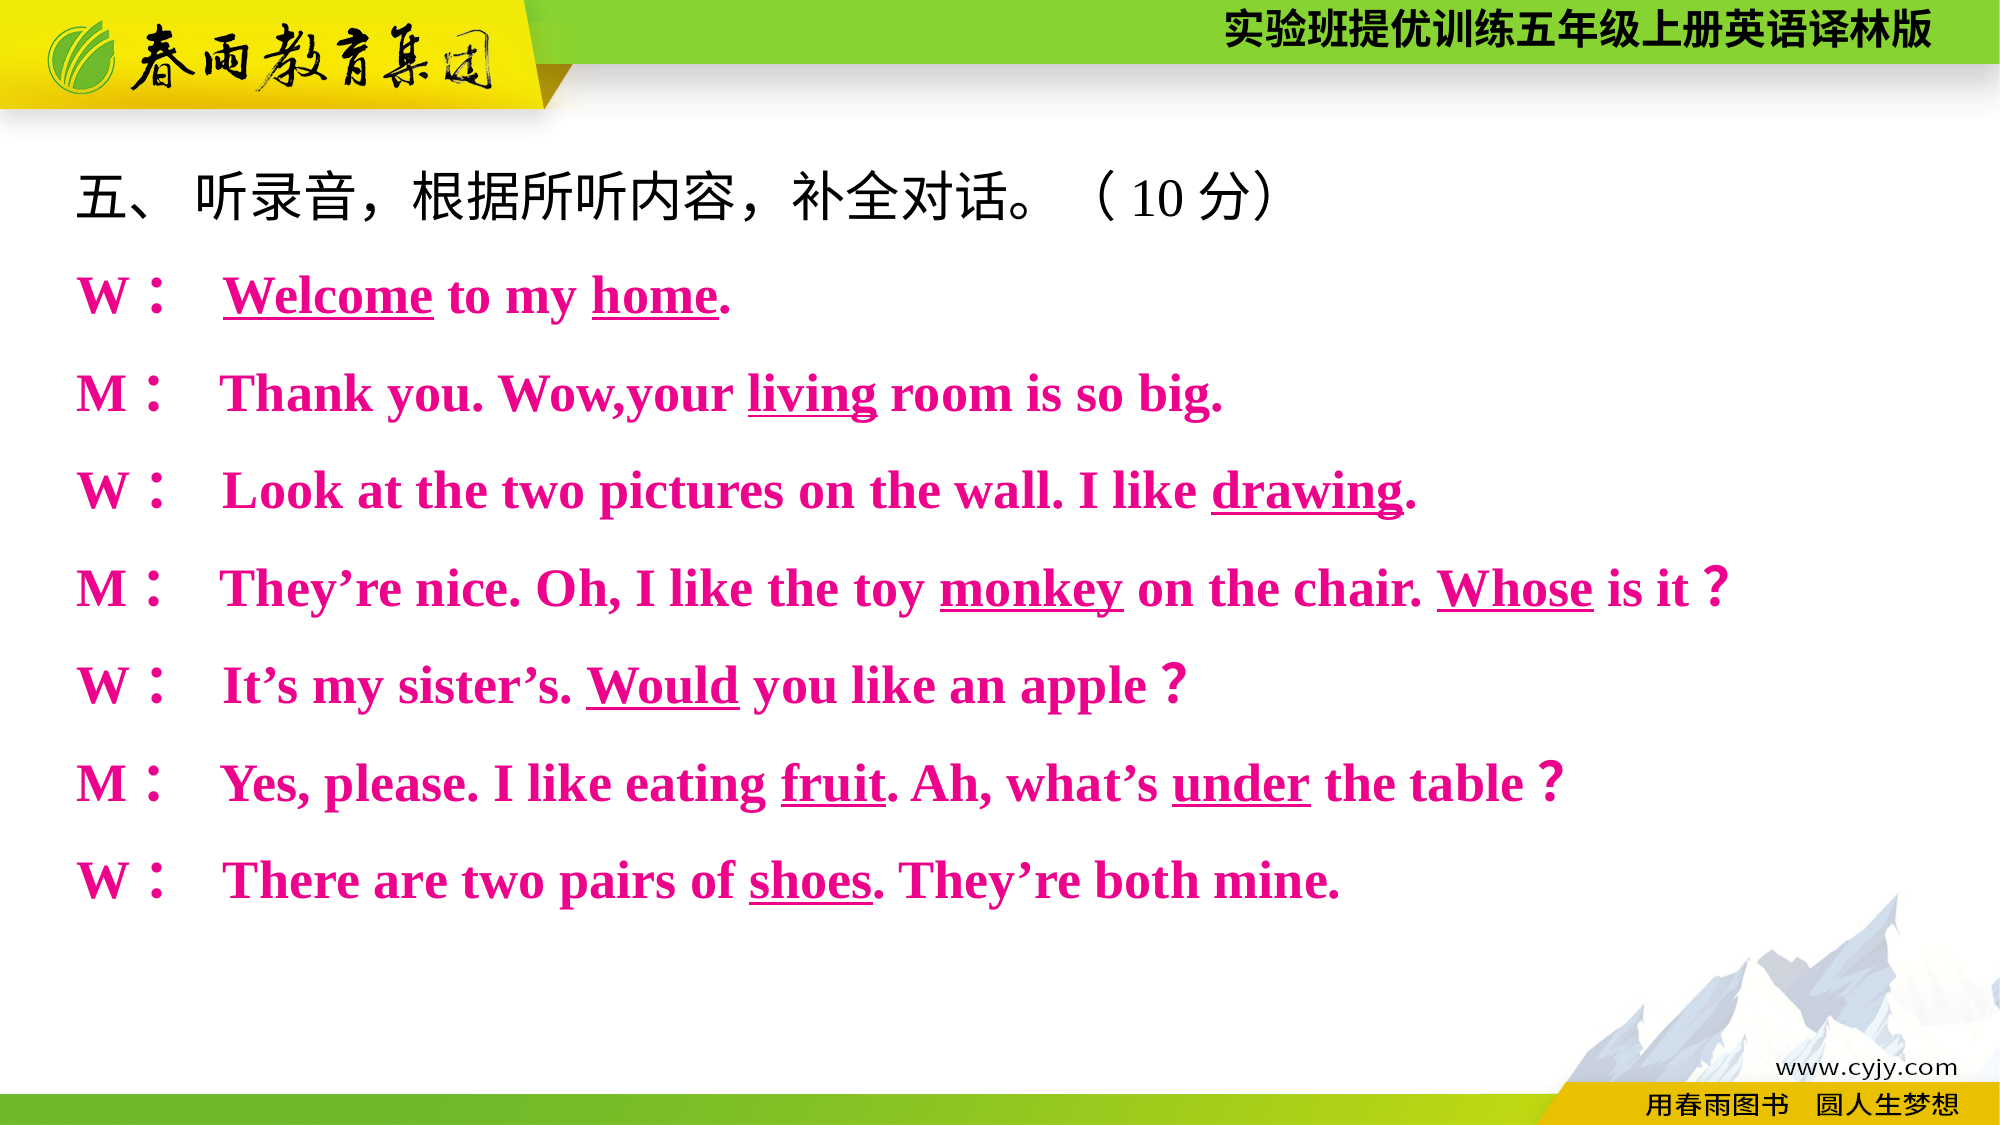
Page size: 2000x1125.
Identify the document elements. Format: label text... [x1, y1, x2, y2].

text_box W： Welcome to my home. M： Thank you. Wow,your living room is so big. W： Look at the two pictures on the wall. I like drawing. M： They’re nice. Oh, I like the toy monkey on the chair. Whose is it？ W： It’s my sister’s. Would you like an apple？ M： Yes, please. I like eating fruit. Ah, what’s under the table？ W： There are two pairs of shoes. They’re both mine. [61, 219, 1946, 917]
list 五、 听录音，根据所听内容，补全对话。（10分） [59, 122, 1944, 224]
picture [0, 0, 2000, 1125]
